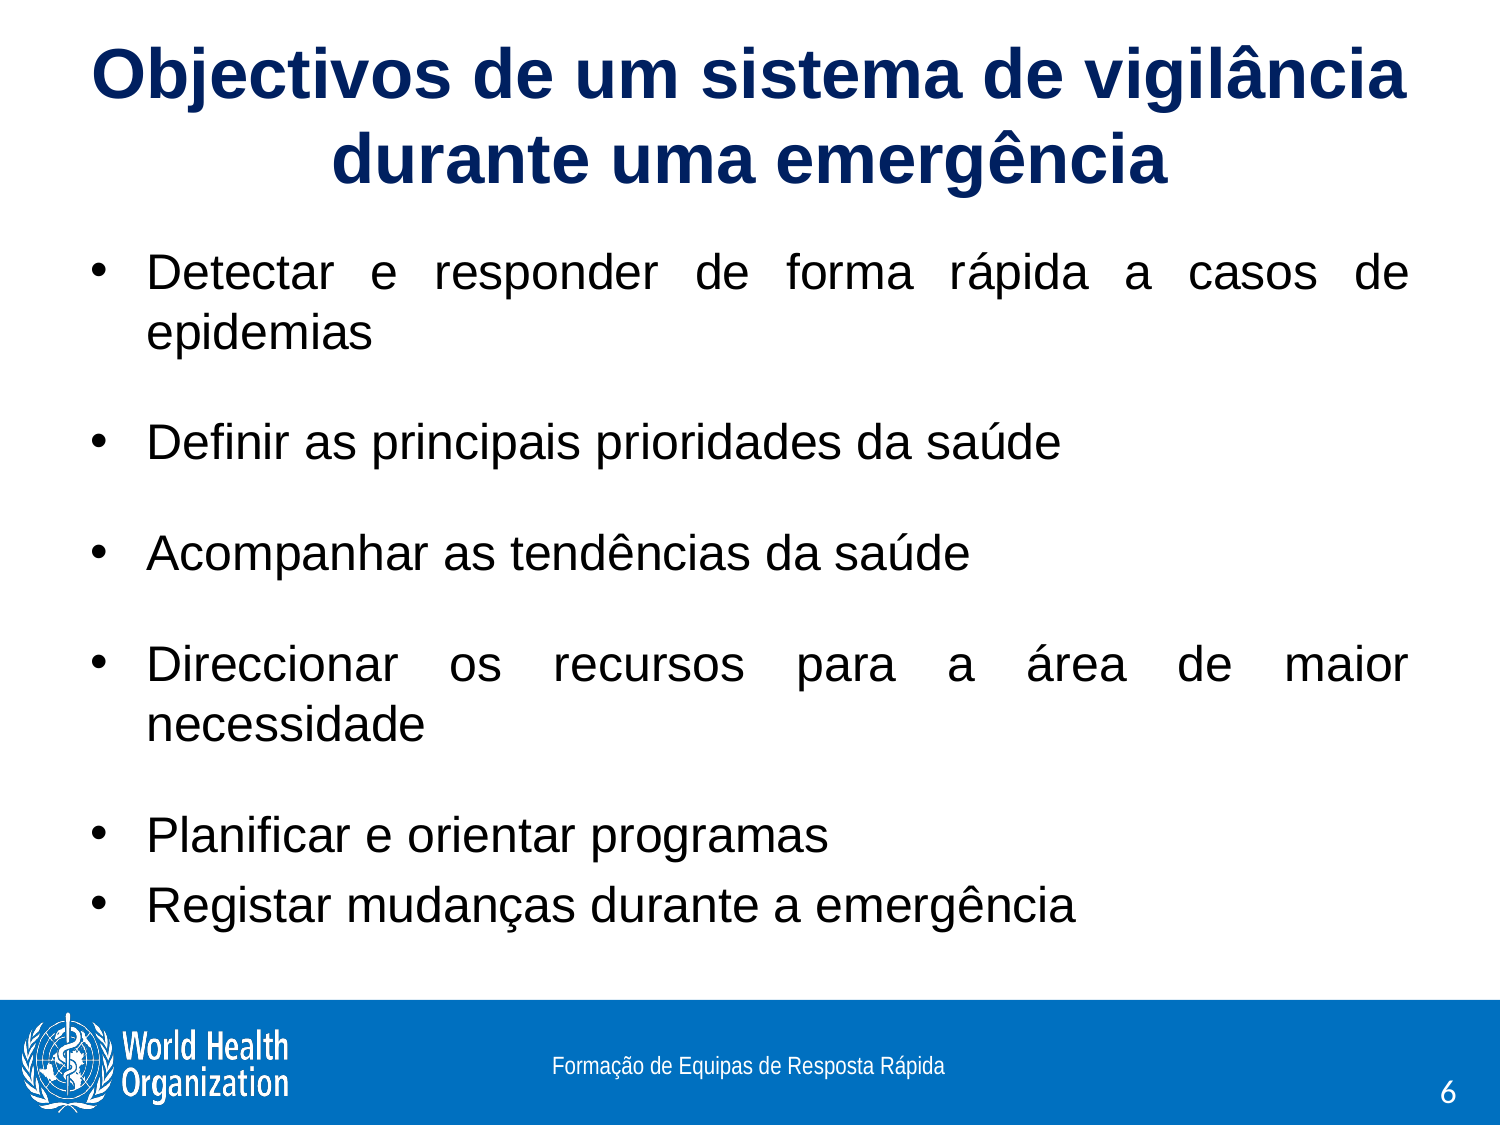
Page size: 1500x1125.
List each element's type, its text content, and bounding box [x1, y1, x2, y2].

title Objectivos de um sistema de vigilância durante uma emergência [75, 19, 1425, 207]
picture [21, 1012, 288, 1113]
list Detectar e responder de forma rápida a casos de epidemias Definir as principais prioridades da saúde Acompanhar as tendências da saúde Direccionar os recursos para a área de maior necessidade Planificar e orientar programas Registar mudanças durante a emergência [75, 231, 1425, 965]
